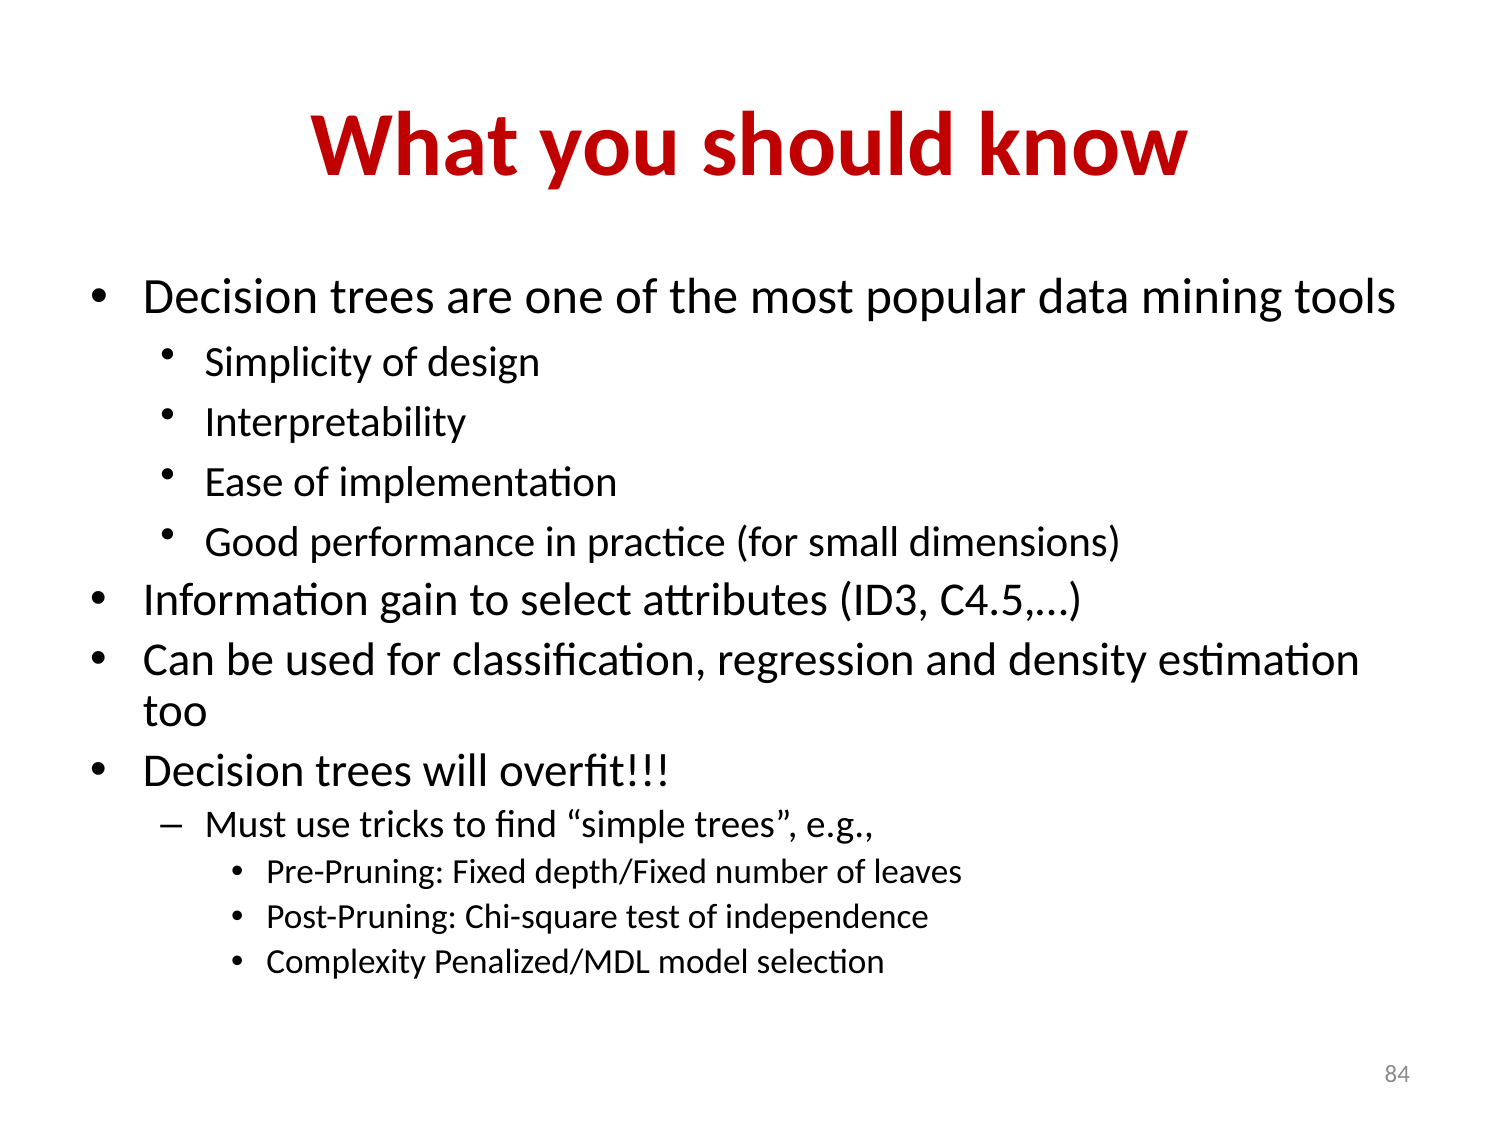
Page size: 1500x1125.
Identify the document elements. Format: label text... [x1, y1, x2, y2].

list Decision trees are one of the most popular data mining tools Simplicity of design Interpretability Ease of implementation Good performance in practice (for small dimensions) Information gain to select attributes (ID3, C4.5,…) Can be used for classification, regression and density estimation too Decision trees will overfit!!! Must use tricks to find “simple trees”, e.g., Pre-Pruning: Fixed depth/Fixed number of leaves Post-Pruning: Chi-square test of independence Complexity Penalized/MDL model selection [75, 262, 1425, 1038]
title What you should know [75, 45, 1425, 233]
slide_number 84 [1074, 1042, 1425, 1103]
